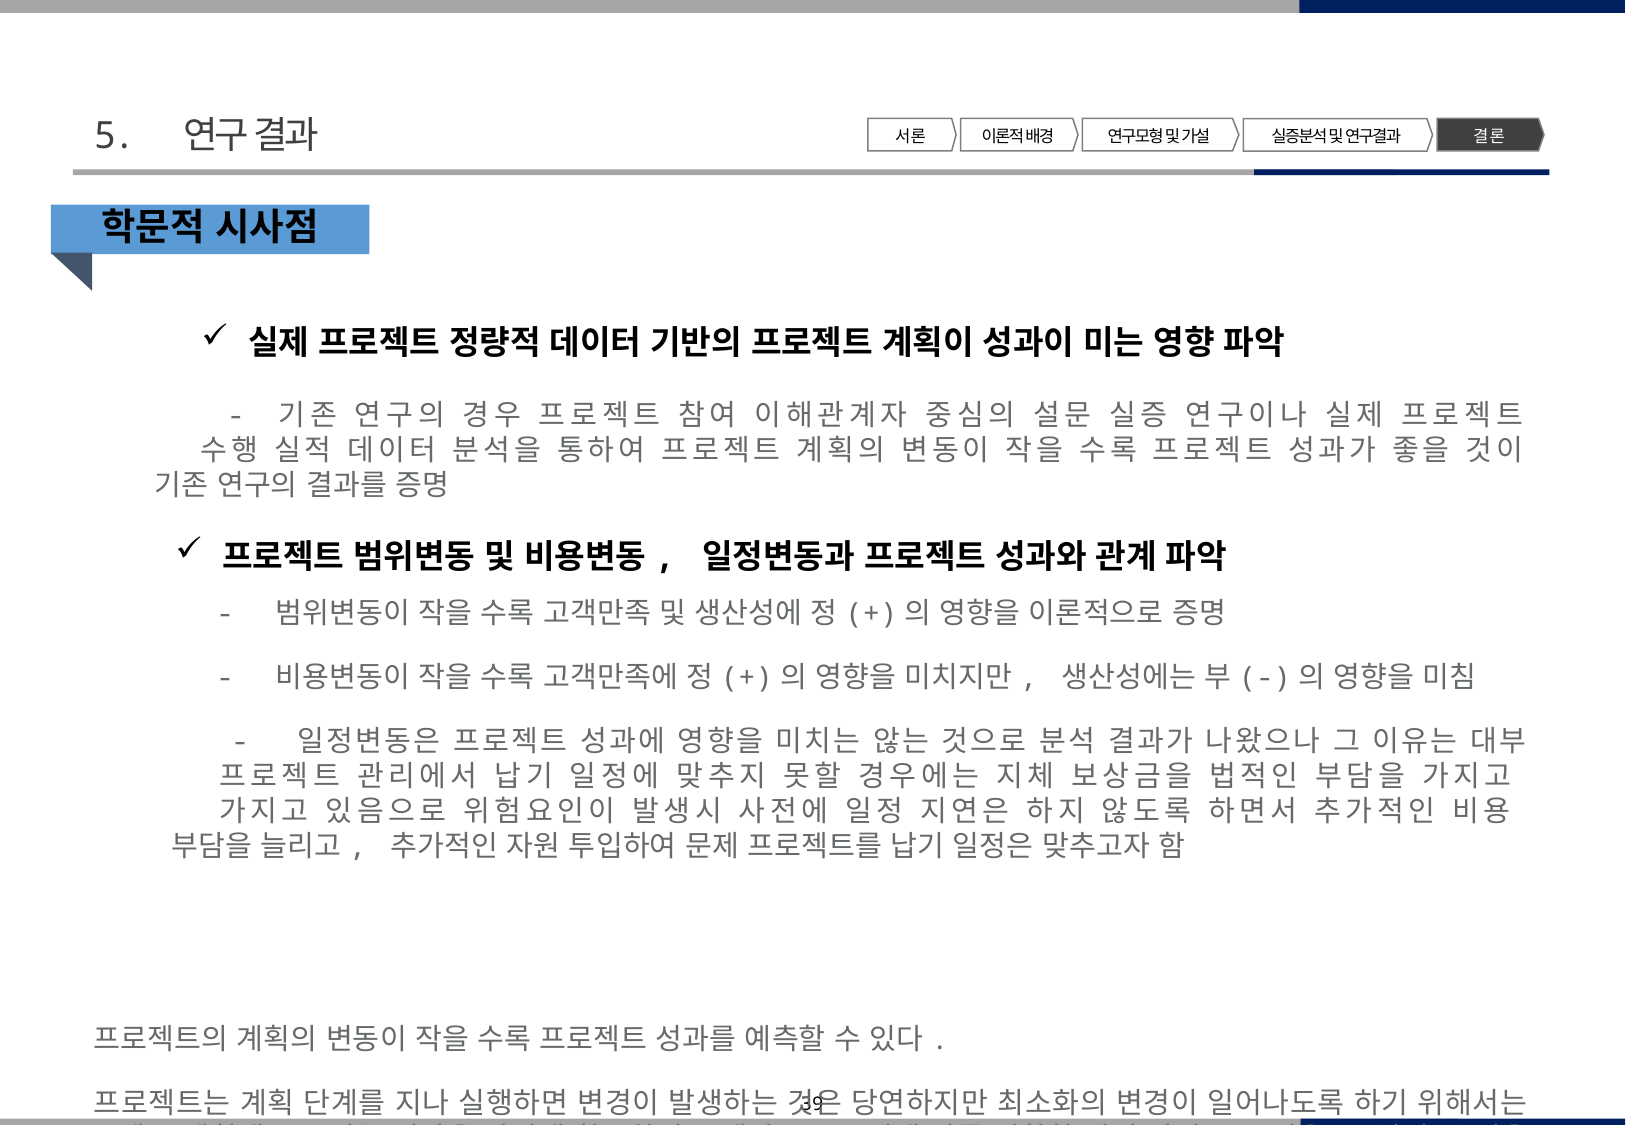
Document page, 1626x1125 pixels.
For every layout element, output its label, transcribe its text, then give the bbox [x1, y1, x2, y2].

text_box 학문적 시사점 [50, 204, 370, 255]
text_box [50, 252, 93, 291]
text_box 실제 프로젝트 정량적 데이터 기반의 프로젝트 계획이 성과이 미는 영향 파악 [186, 314, 1302, 370]
text_box 5. 연구 결과 [78, 91, 1544, 166]
text_box - 기존 연구의 경우 프로젝트 참여 이해관계자 중심의 설문 실증 연구이나 실제 프로젝트 수행 실적 데이터 분석을 통하여 프로젝트 계획의 변동이 작을 수록 프로젝트 성과가 좋을 것이 기존 연구의 결과를 증명 - 범위변동이 작을 수록 고객만족 및 생산성에 정(+)의 영향을 이론적으로 증명 - 비용변동이 작을 수록 고객만족에 정(+)의 영향을 미치지만, 생산성에는 부(-)의 영향을 미침 - 일정변동은 프로젝트 성과에 영향을 미치는 않는 것으로 분석 결과가 나왔으나 그 이유는 대부 프로젝트 관리에서 납기 일정에 맞추지 못할 경우에는 지체 보상금을 법적인 부담을 가지고 가지고 있음으로 위험요인이 발생시 사전에 일정 지연은 하지 않도록 하면서 추가적인 비용 부담을 늘리고, 추가적인 자원 투입하여 문제 프로젝트를 납기 일정은 맞추고자 함 프로젝트의 계획의 변동이 작을 수록 프로젝트 성과를 예측할 수 있다. 프로젝트는 계획 단계를 지나 실행하면 변경이 발생하는 것은 당연하지만 최소화의 변경이 일어나도록 하기 위해서는 프로젝트 계획에 소요되는 시간을 사전에 확보하여 고객의 요구조건에 따른 명확한 범위 산정, 비용, 일정 수립을 하는 것이 무엇보다 중요하며 , 계획이 성공을 보장하지는 않지만 실패는 보장하고 있다는 사실을 명확히 알 수 있다. 기존 연구에서 프로젝트 참여 인력의 설문을 통한 실증적 연구를 통해서 프로젝트의 계획이 성과와 관계성을 제시하고 있었으나, 실제적을 프로젝트 수행 실적을 결과를 분석을 통해서 그 사실을 한번 더 이론적으로 확인 할 수 있었다. 본 연구를 한 기업에서 수행한 프로젝트 수행 결과를 중심으로 분석한 결과이므로 각 수행하는 조직 및 기업마다 프로젝트에 접근 방법론이 달라짐에 따라서 프로젝트 단계별 중요성을 어디에 두고 있는 지에 따라서 그 결과도 다를 것으로 생각된다. 프로젝트 계획이 성과에 영향을 주는 프로젝트 환경에 따라서 달라 질 수 있음에 그에 대한 추가적인 연구와 프로젝트 관리자 또는 이해관계자의 프로젝트 방법론에 대한 지식, PMO 의 참여 정도에 따라서 프로젝트 성과가 얼마나 달라질 것인가? 프로젝트 발주기관 즉 공공 또는 민간 기업에 따라서 프로젝트 계획 요인 중에서 어는 것에 더 중요하다고 생각하고 있으며 프로젝트 성과를 어떻게 달라질 것인 가? 에 대한 연구가 필요하다. [49, 196, 1544, 1125]
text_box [867, 118, 1544, 152]
text_box 프로젝트 범위변동 및 비용변동, 일정변동과 프로젝트 성과와 관계 파악 [160, 527, 1243, 583]
